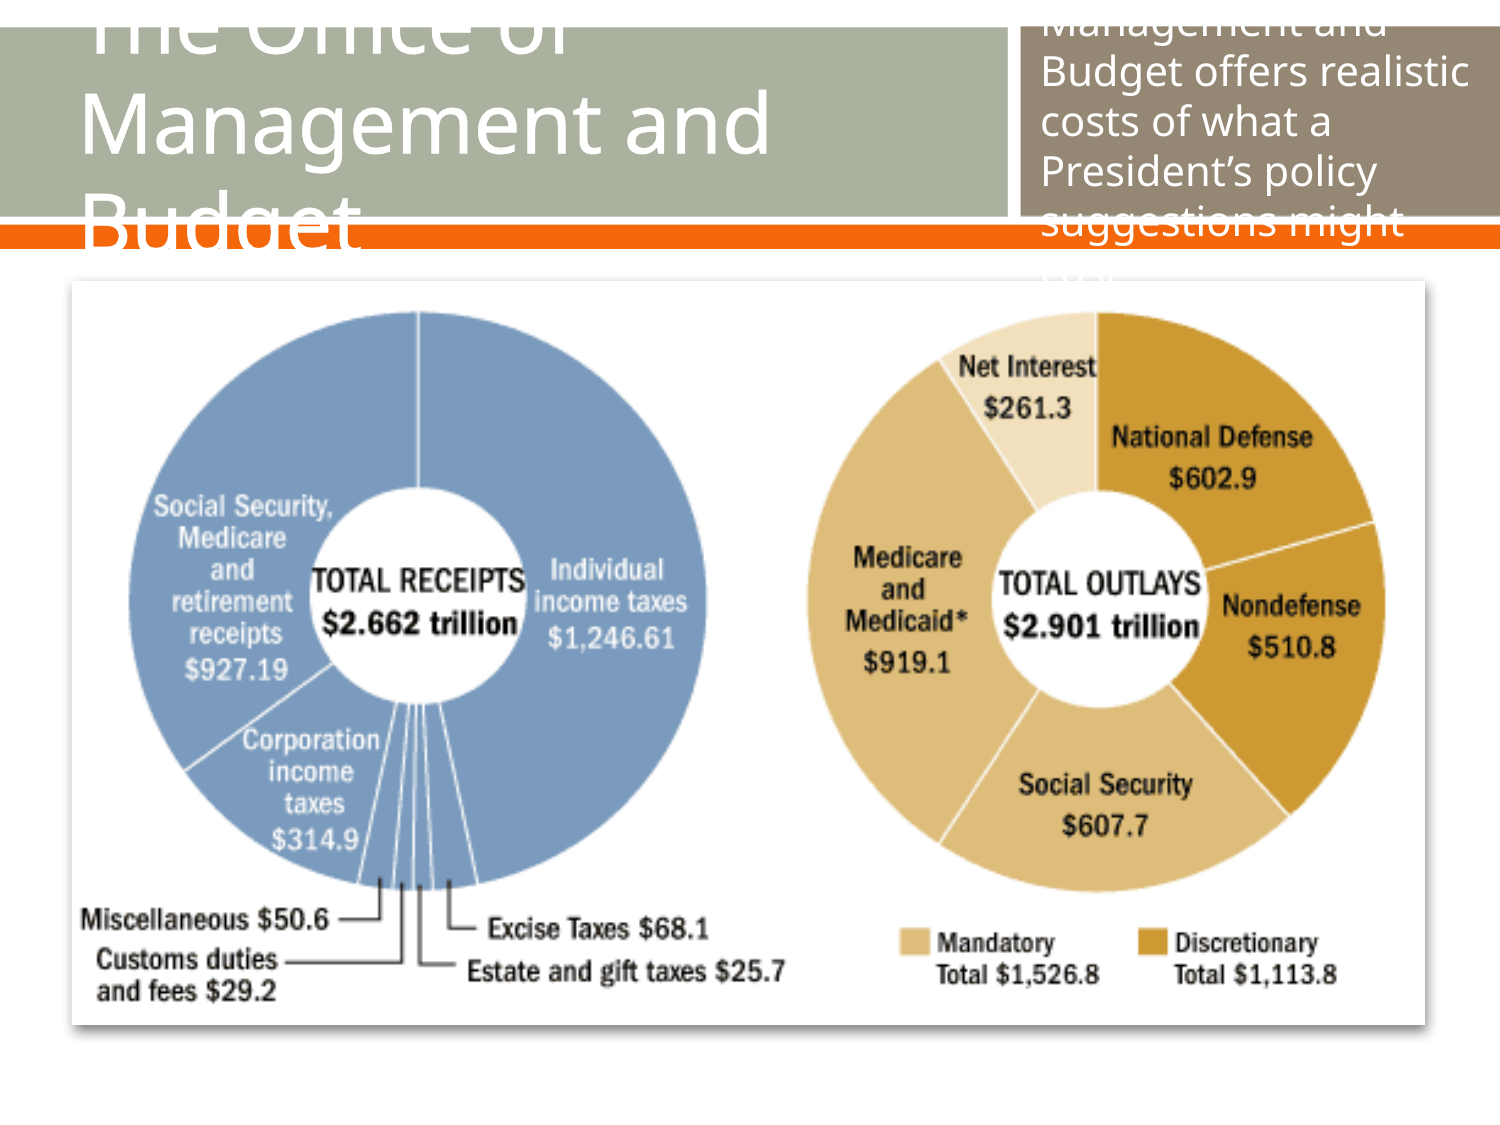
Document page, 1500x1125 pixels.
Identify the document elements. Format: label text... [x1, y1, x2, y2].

title The Office of Management and Budget [62, 37, 988, 203]
picture [71, 281, 1426, 1026]
list The Office of Management and Budget offers realistic costs of what a President’s policy suggestions might cost. [1025, 37, 1488, 203]
